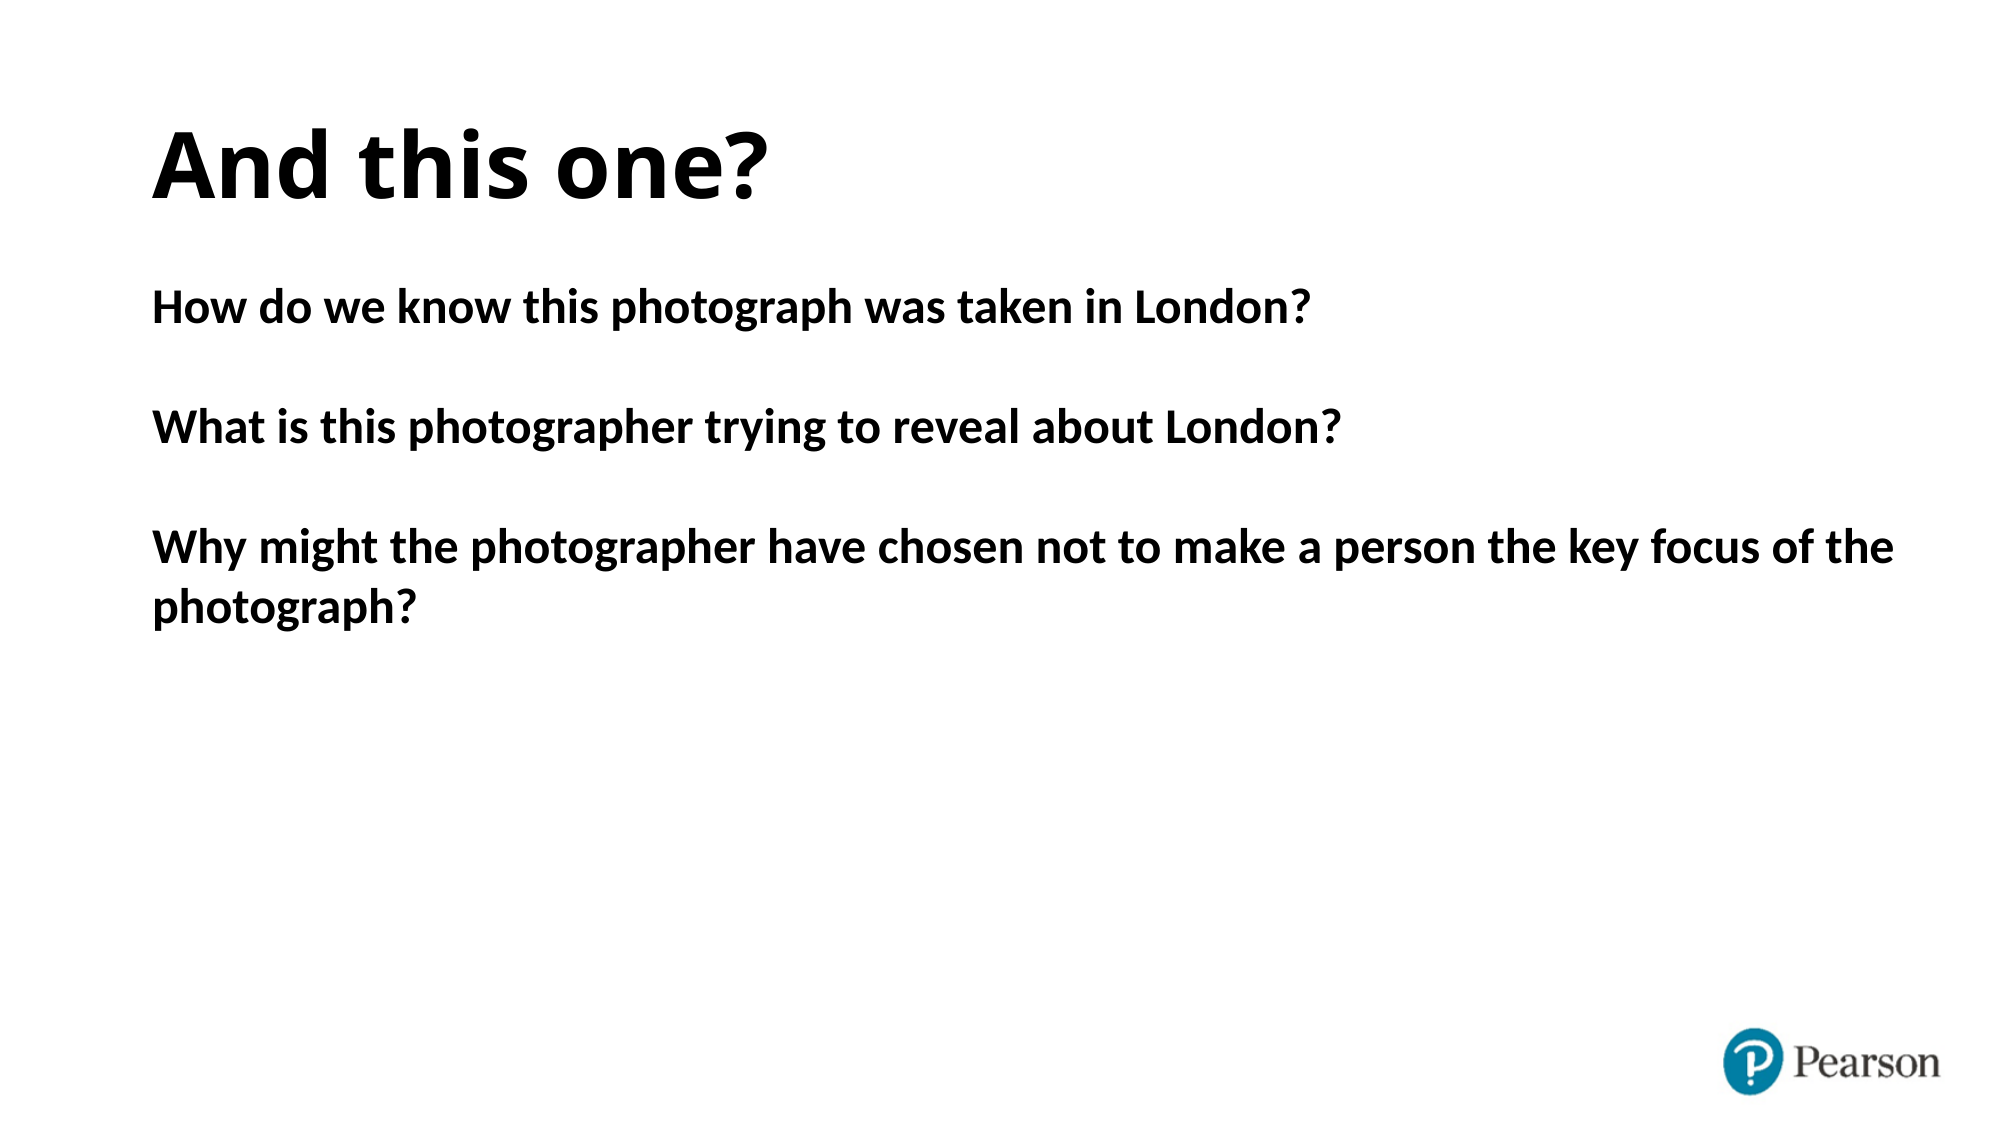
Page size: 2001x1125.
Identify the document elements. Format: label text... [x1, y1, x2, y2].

picture [1713, 1013, 1951, 1106]
text_box How do we know this photograph was taken in London? What is this photographer trying to reveal about London? Why might the photographer have chosen not to make a person the key focus of the photograph? [137, 266, 1939, 642]
title And this one? [137, 59, 1863, 266]
